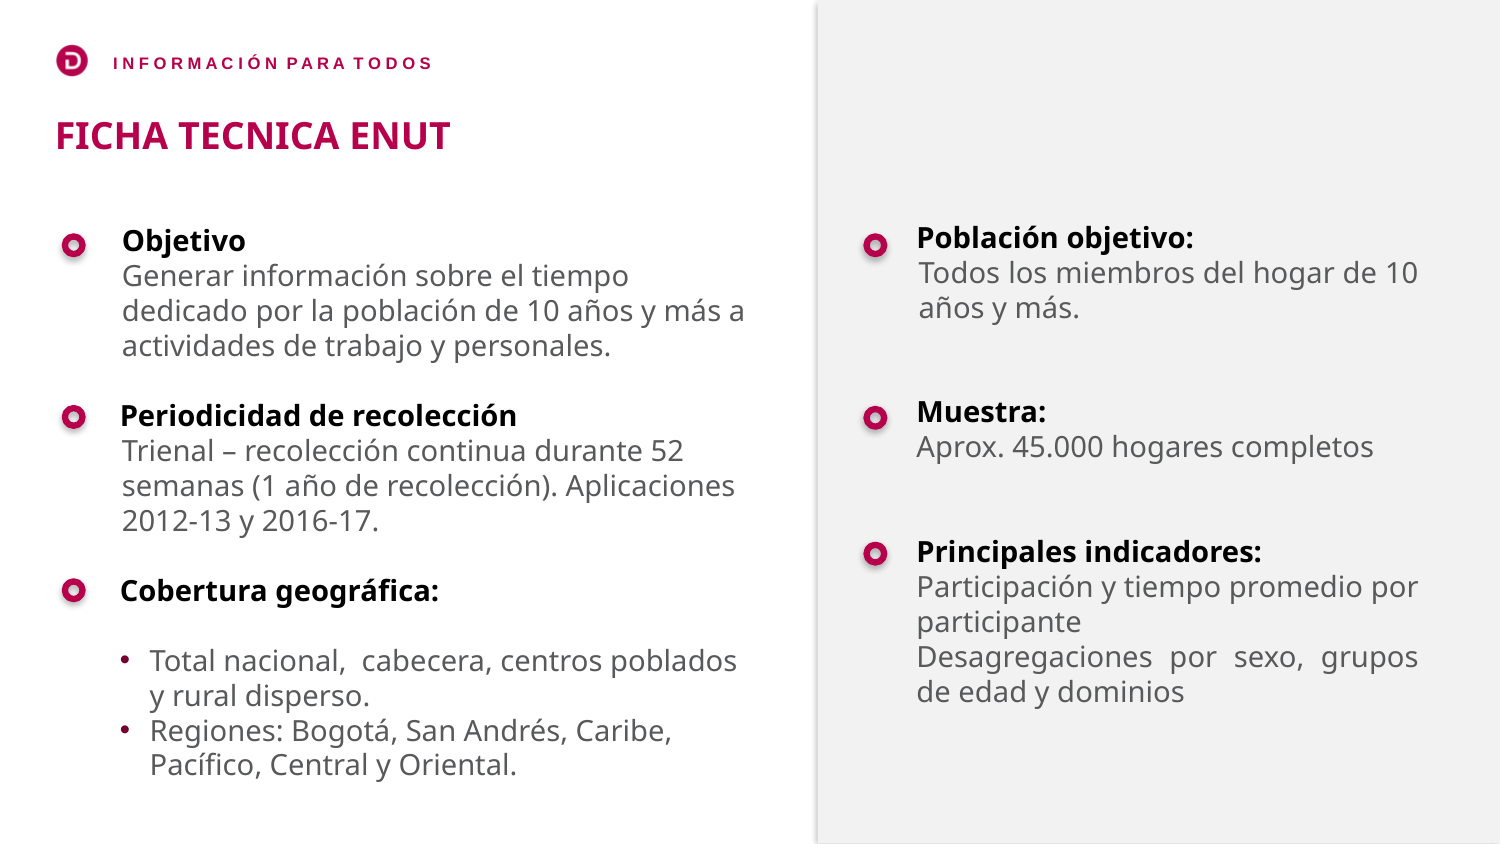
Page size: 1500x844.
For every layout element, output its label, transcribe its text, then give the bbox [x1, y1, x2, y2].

text_box FICHA TECNICA ENUT [40, 104, 467, 165]
text_box [64, 407, 84, 427]
text_box [64, 235, 84, 255]
text_box [64, 580, 84, 600]
picture [53, 42, 91, 79]
text_box Población objetivo: Todos los miembros del hogar de 10 años y más. Muestra: Aprox. 45.000 hogares completos Principales indicadores: Participación y tiempo promedio por participante Desagregaciones por sexo, grupos de edad y dominios [901, 211, 1435, 751]
text_box [865, 235, 885, 255]
text_box Objetivo Generar información sobre el tiempo dedicado por la población de 10 años y más a actividades de trabajo y personales. Periodicidad de recolección Trienal – recolección continua durante 52 semanas (1 año de recolección). Aplicaciones 2012-13 y 2016-17. Cobertura geográfica: Total nacional, cabecera, centros poblados y rural disperso. Regiones: Bogotá, San Andrés, Caribe, Pacífico, Central y Oriental. [104, 214, 774, 824]
text_box [865, 544, 885, 564]
text_box [865, 408, 885, 428]
text_box [817, 0, 1500, 844]
